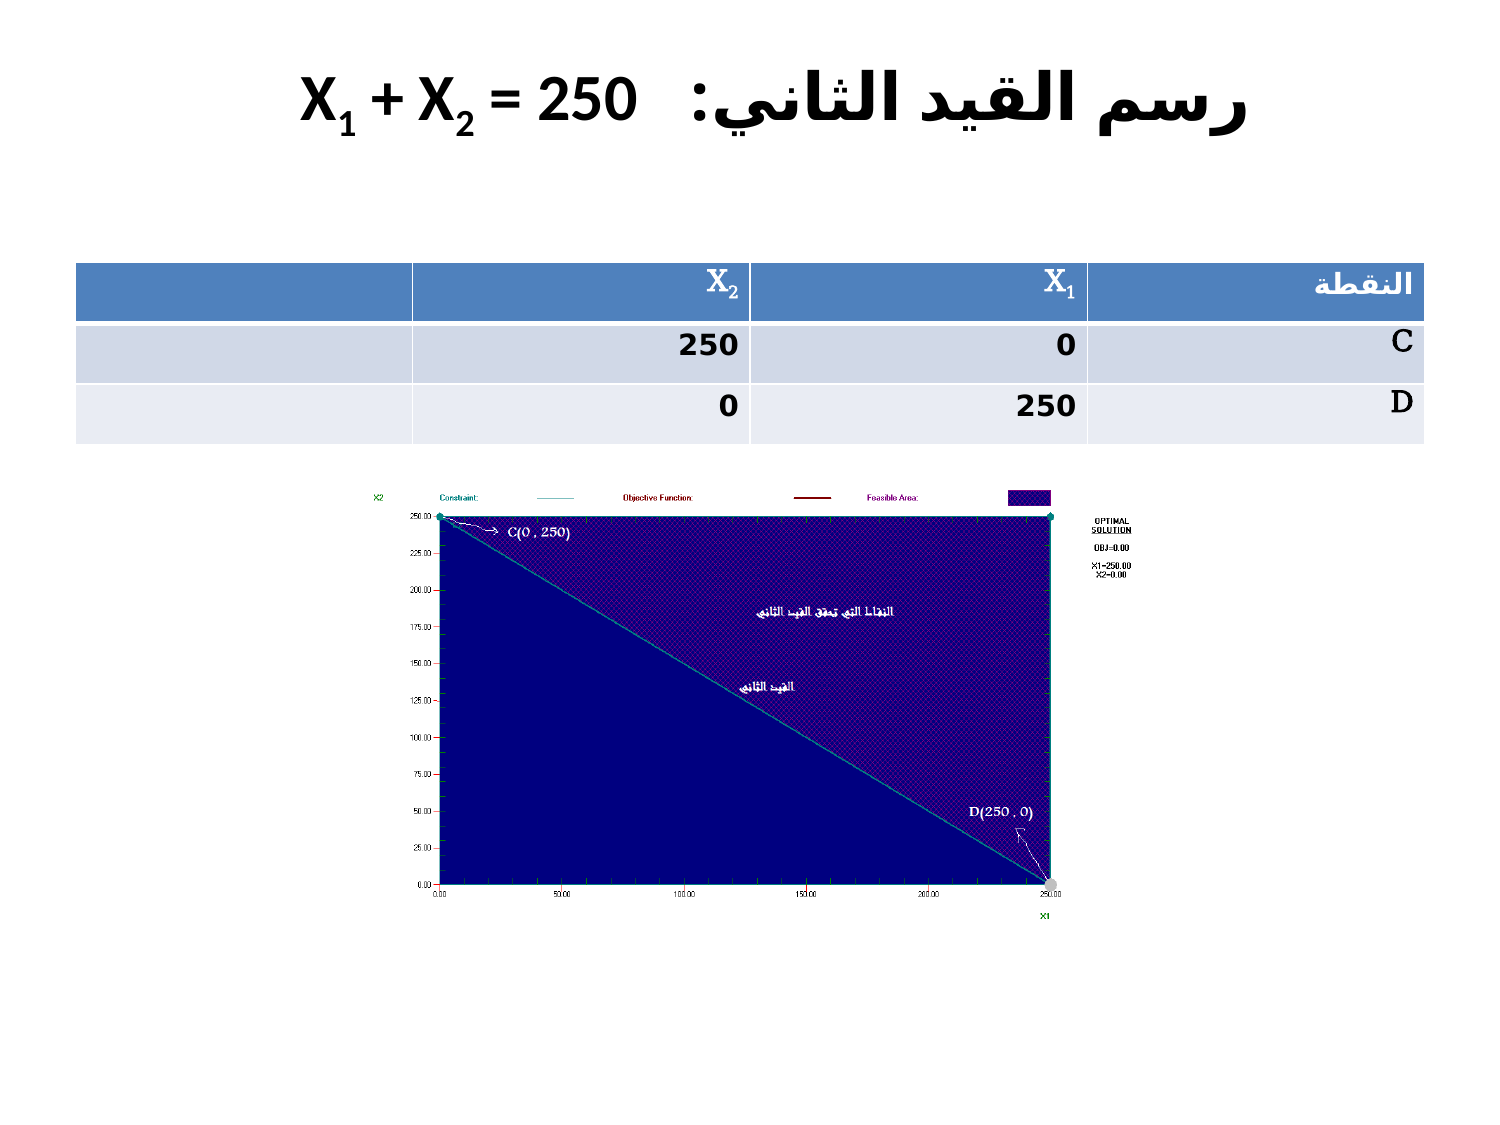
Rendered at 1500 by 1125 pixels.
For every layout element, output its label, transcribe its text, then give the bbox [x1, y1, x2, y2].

table_header X2 [413, 263, 749, 321]
table_cell [76, 326, 412, 383]
table_cell 250 [751, 385, 1087, 444]
table_cell 250 [413, 326, 749, 383]
table_header [76, 263, 412, 321]
picture [317, 479, 1183, 1007]
table_cell C [1088, 326, 1424, 383]
table_cell D [1088, 385, 1424, 444]
table_cell 0 [751, 326, 1087, 383]
table_cell [76, 385, 412, 444]
title رسم القيد الثاني: X1 + X2 = 250 [75, 45, 1425, 233]
table_header النقطة [1088, 263, 1424, 321]
table_header X1 [751, 263, 1087, 321]
table_cell 0 [413, 385, 749, 444]
